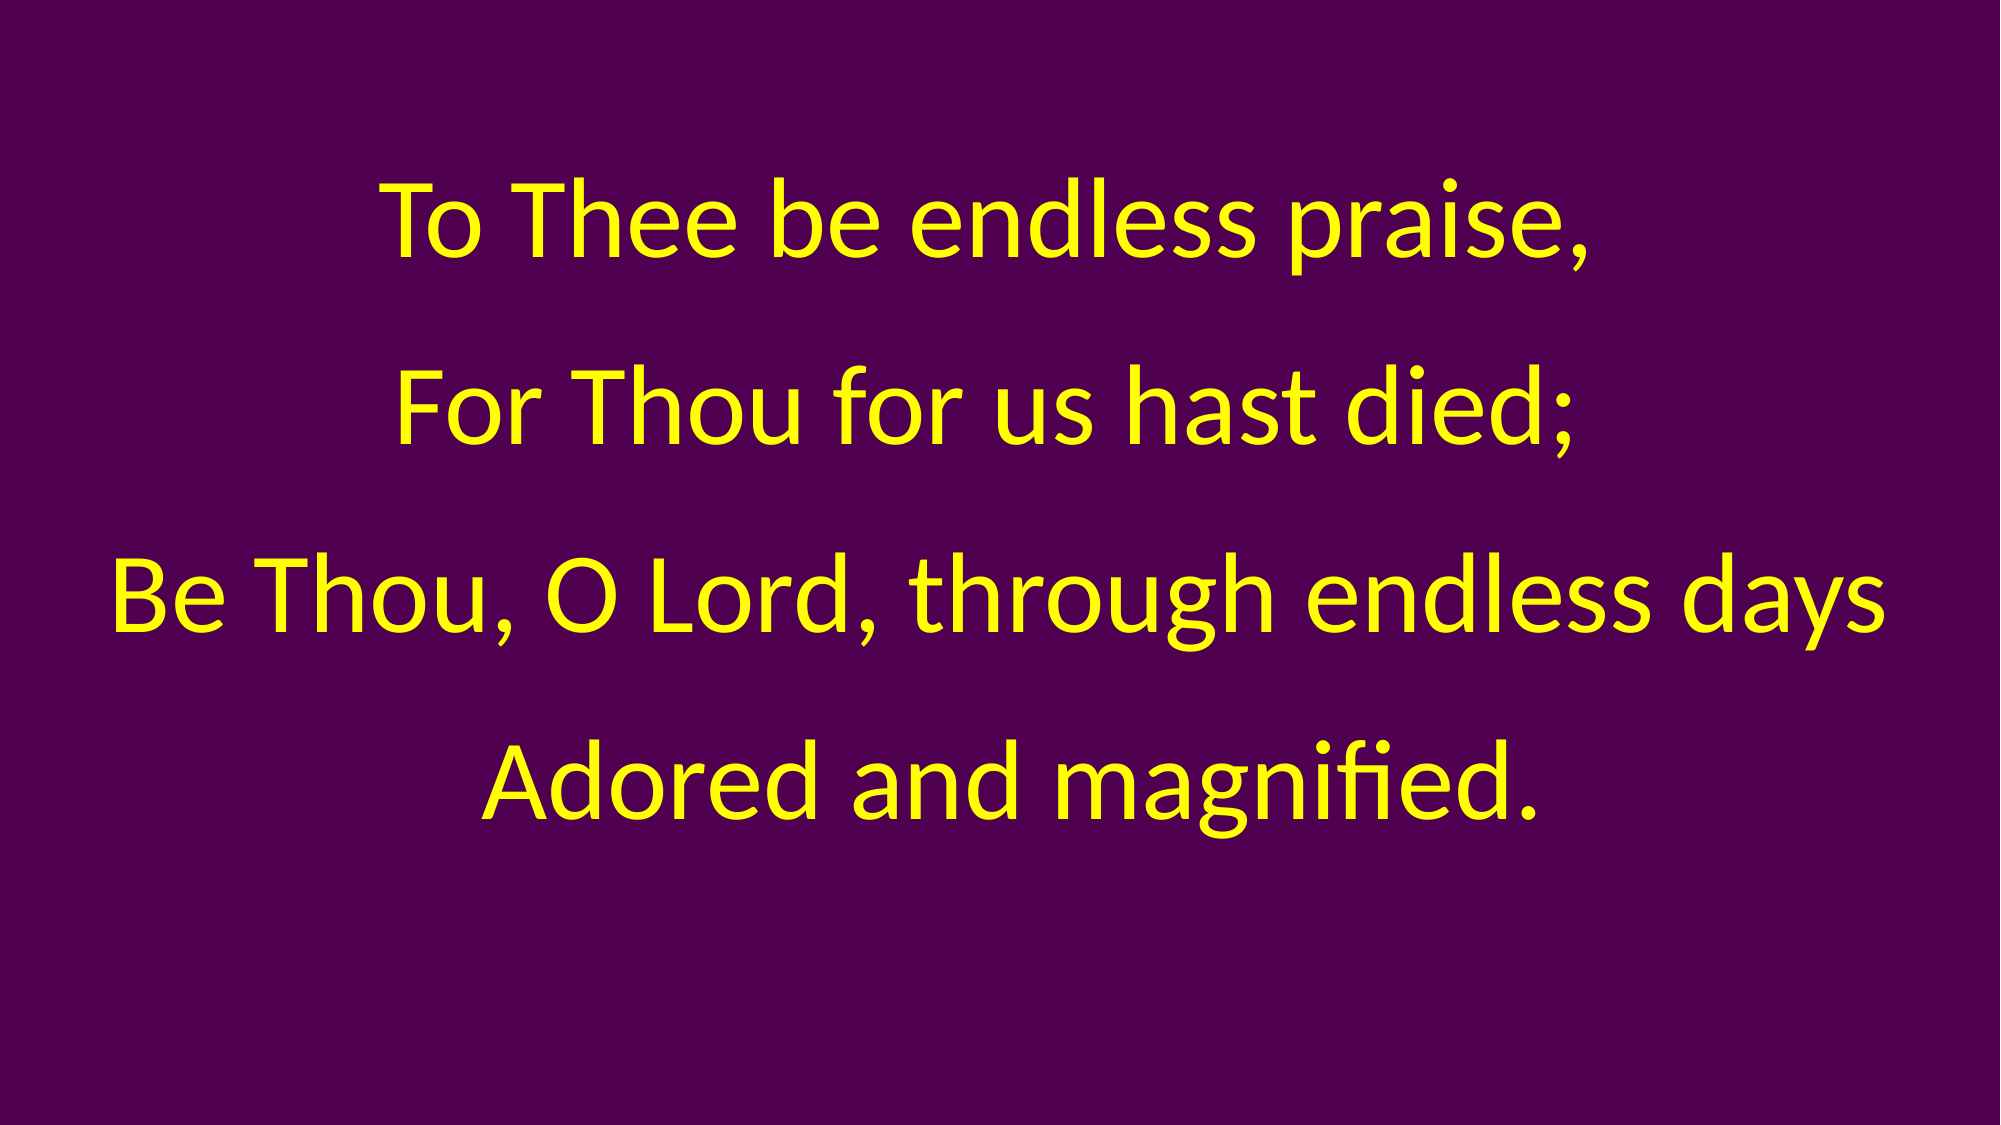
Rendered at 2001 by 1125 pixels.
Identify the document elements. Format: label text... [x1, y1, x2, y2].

text_box To Thee be endless praise, For Thou for us hast died; Be Thou, O Lord, through endless days Adored and magnified. [0, 135, 2000, 851]
